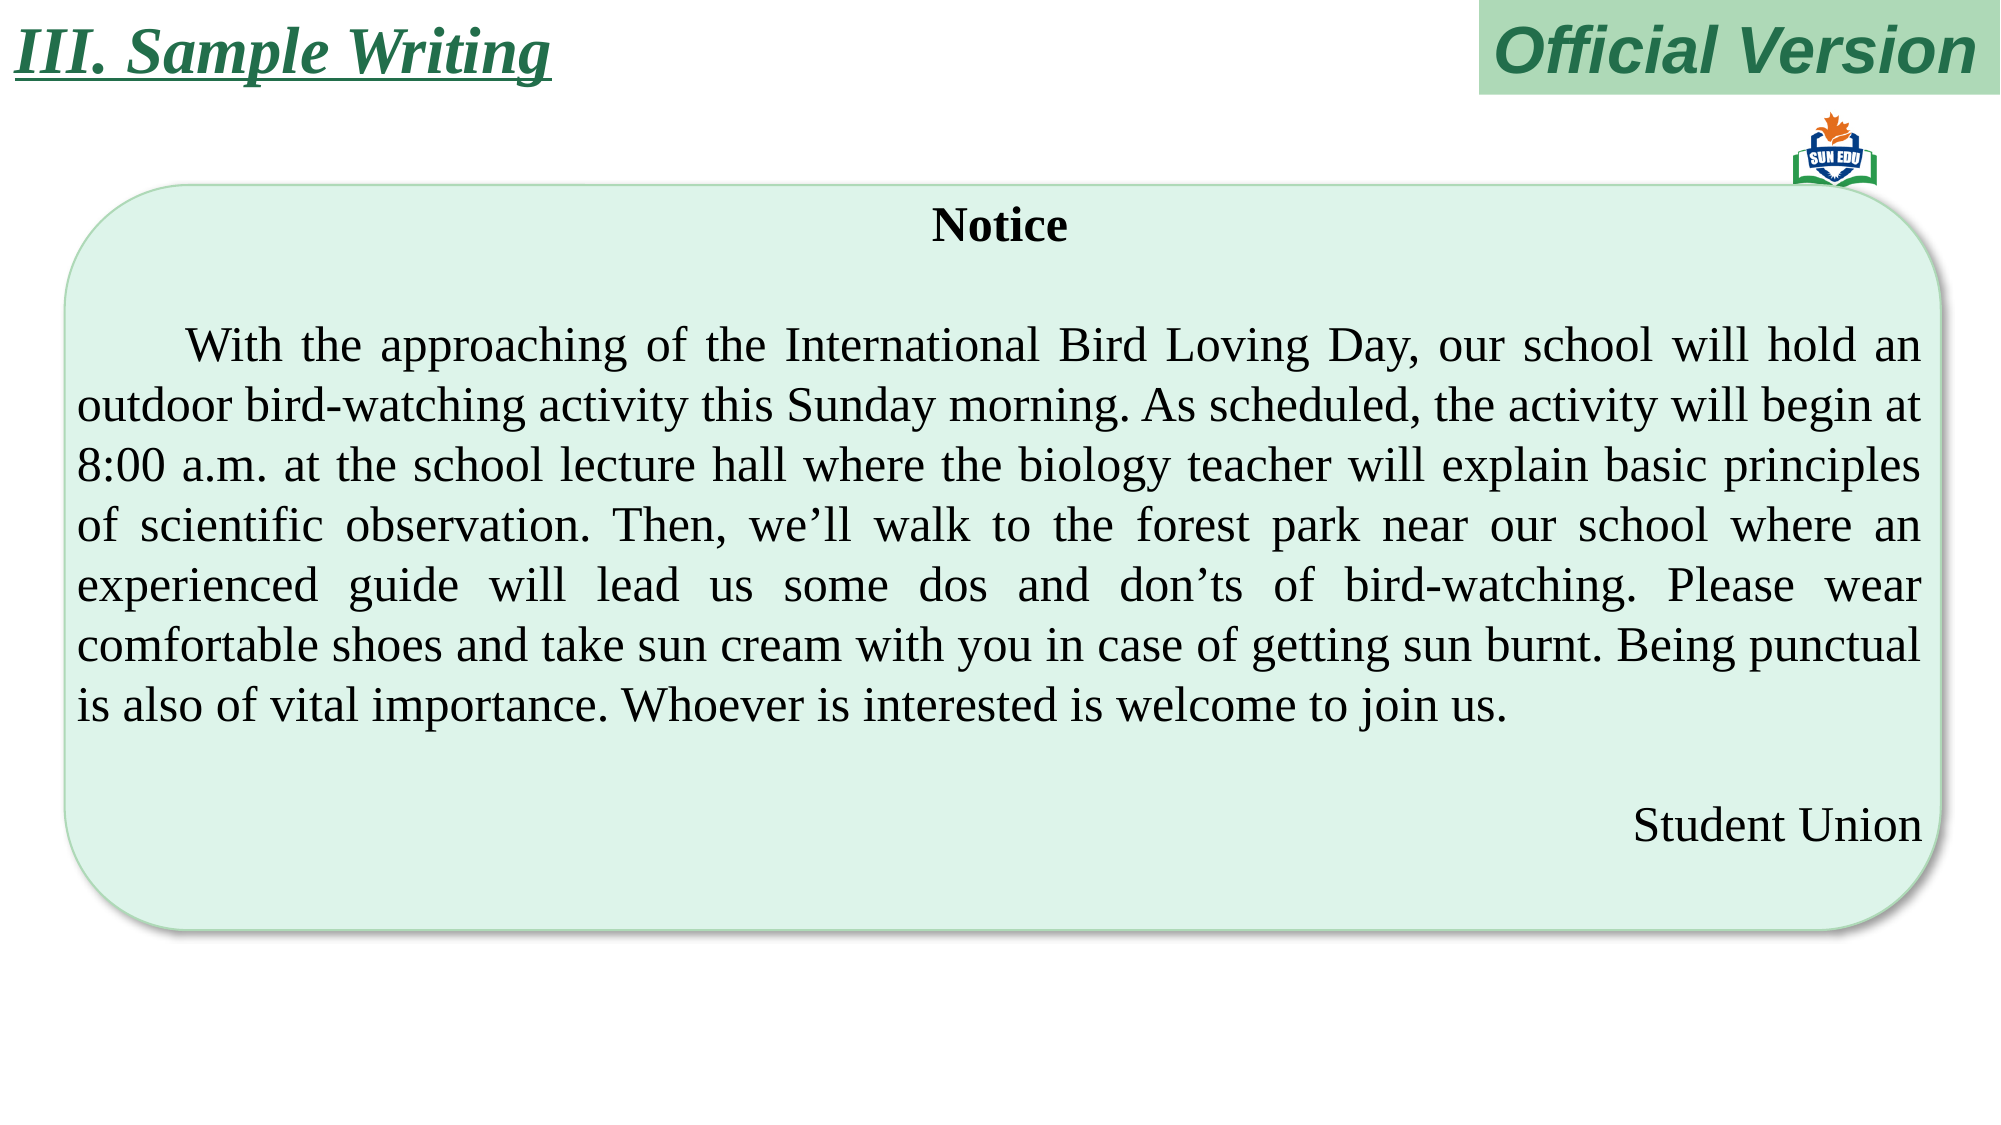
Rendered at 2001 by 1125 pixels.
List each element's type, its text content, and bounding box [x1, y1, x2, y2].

text_box [1938, 278, 1942, 837]
picture [1785, 109, 1886, 183]
text_box III. Sample Writing [0, 0, 1000, 95]
text_box Notice With the approaching of the International Bird Loving Day, our school will hold an outdoor bird-watching activity this Sunday morning. As scheduled, the activity will begin at 8:00 a.m. at the school lecture hall where the biology teacher will explain basic principles of scientific observation. Then, we’ll walk to the forest park near our school where an experienced guide will lead us some dos and don’ts of bird-watching. Please wear comfortable shoes and take sun cream with you in case of getting sun burnt. Being punctual is also of vital importance. Whoever is interested is welcome to join us. Student Union [62, 183, 1938, 922]
text_box [141, 922, 1864, 932]
text_box Official Version [1479, 0, 2000, 95]
